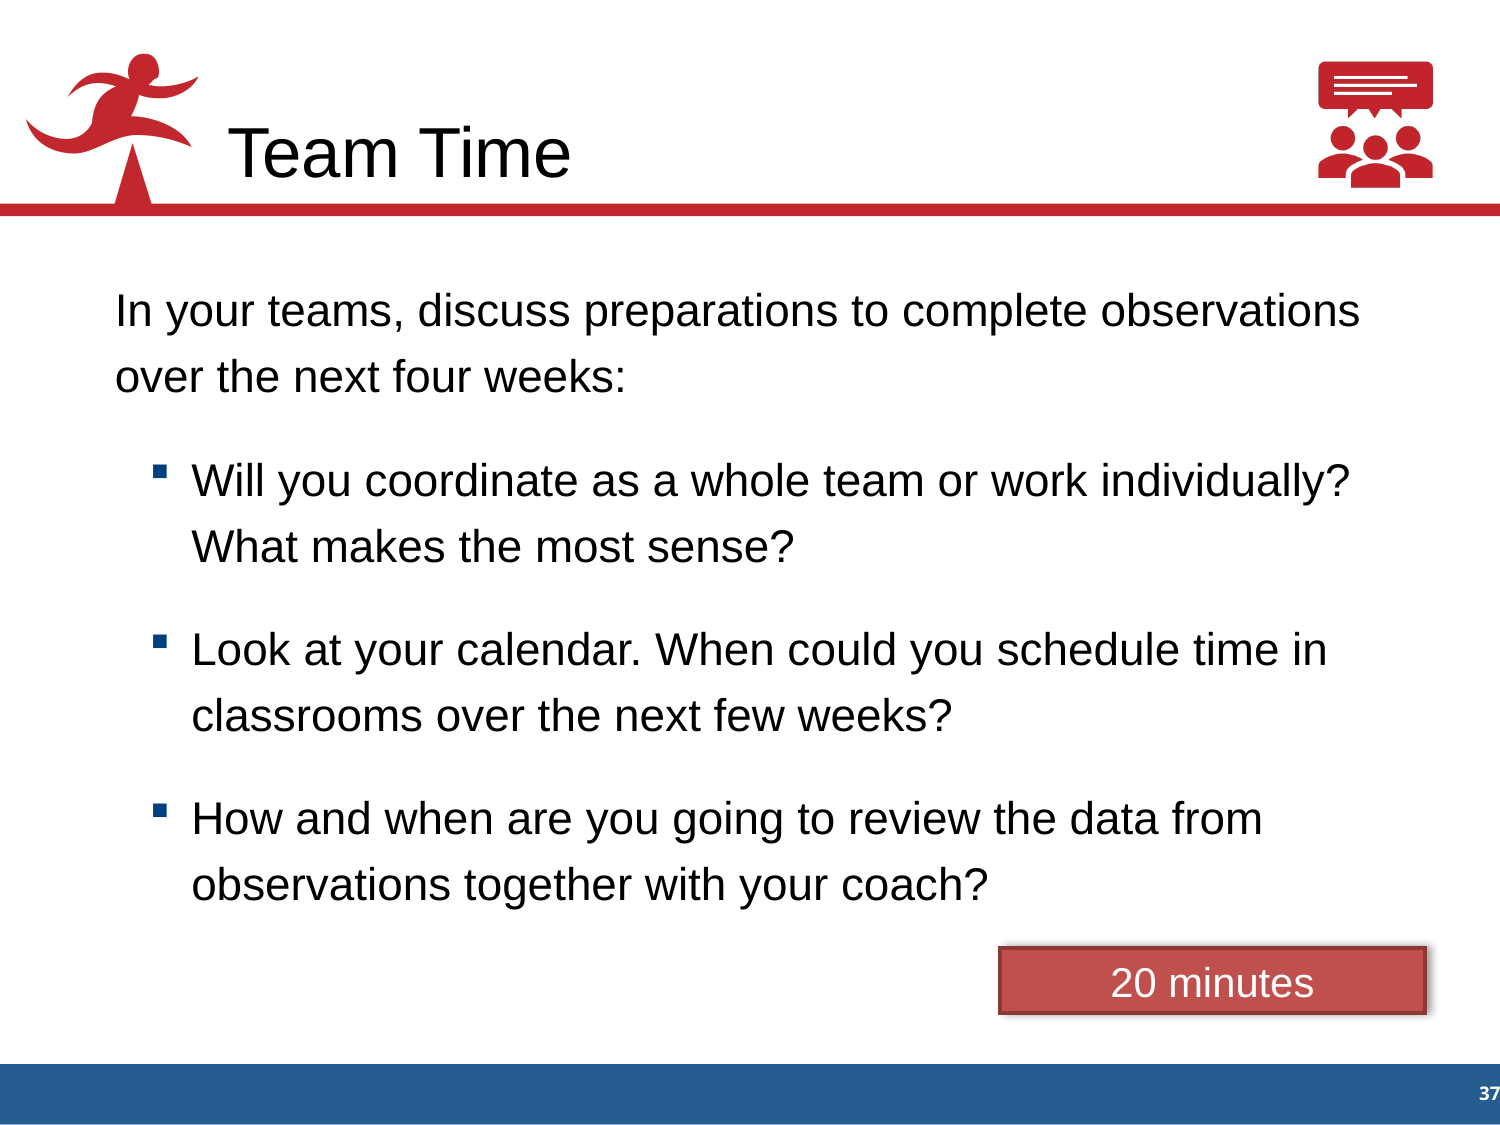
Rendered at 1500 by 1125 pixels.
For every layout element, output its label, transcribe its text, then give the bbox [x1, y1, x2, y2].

picture [0, 0, 1500, 1125]
title Team Time [212, 50, 1297, 200]
text_box 20 minutes [999, 948, 1425, 1014]
list In your teams, discuss preparations to complete observations over the next four weeks: Will you coordinate as a whole team or work individually? What makes the most sense? Look at your calendar. When could you schedule time in classrooms over the next few weeks? How and when are you going to review the data from observations together with your coach? [99, 262, 1400, 1025]
